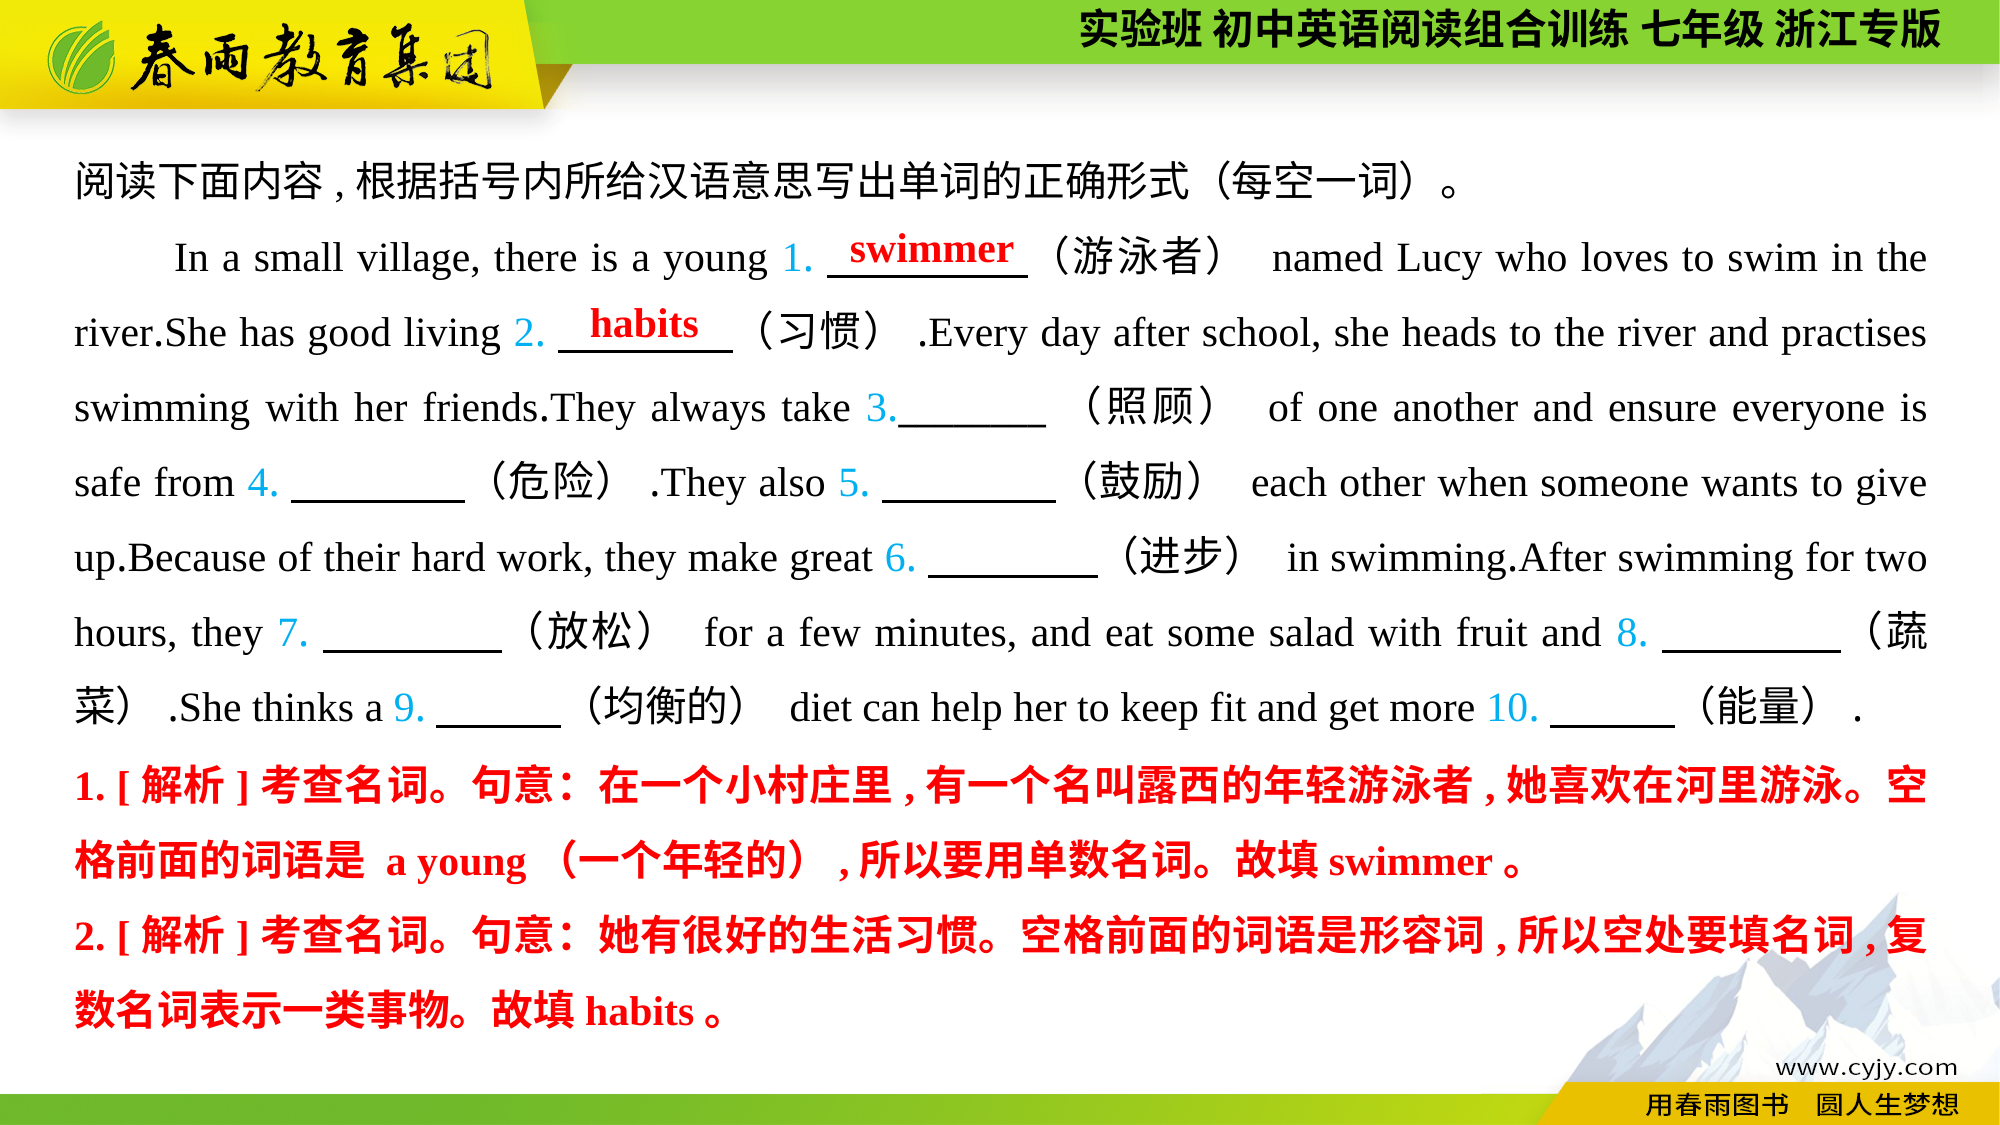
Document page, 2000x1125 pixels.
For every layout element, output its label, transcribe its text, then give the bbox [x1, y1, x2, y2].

text_box swimmer [835, 213, 1030, 279]
list 阅读下面内容,根据括号内所给汉语意思写出单词的正确形式（每空一词）。 In a small village, there is a young 1. （游泳者） named Lucy who loves to swim in the river.She has good living 2. （习惯）.Every day after school, she heads to the river and practises swimming with her friends.They always take 3.________（照顾） of one another and ensure everyone is safe from 4. （危险）.They also 5. （鼓励） each other when someone wants to give up.Because of their hard work, they make great 6. （进步） in swimming.After swimming for two hours, they 7. （放松） for a few minutes, and eat some salad with fruit and 8. （蔬菜）.She thinks a 9. （均衡的） diet can help her to keep fit and get more 10. （能量）. [59, 122, 1944, 726]
text_box 1. [解析]考查名词。句意：在一个小村庄里,有一个名叫露西的年轻游泳者,她喜欢在河里游泳。空格前面的词语是 a young（一个年轻的）,所以要用单数名词。故填swimmer。 2. [解析]考查名词。句意：她有很好的生活习惯。空格前面的词语是形容词,所以空处要填名词,复数名词表示一类事物。故填habits。 [59, 726, 1944, 1042]
text_box habits [575, 288, 714, 353]
picture [0, 0, 2000, 1125]
